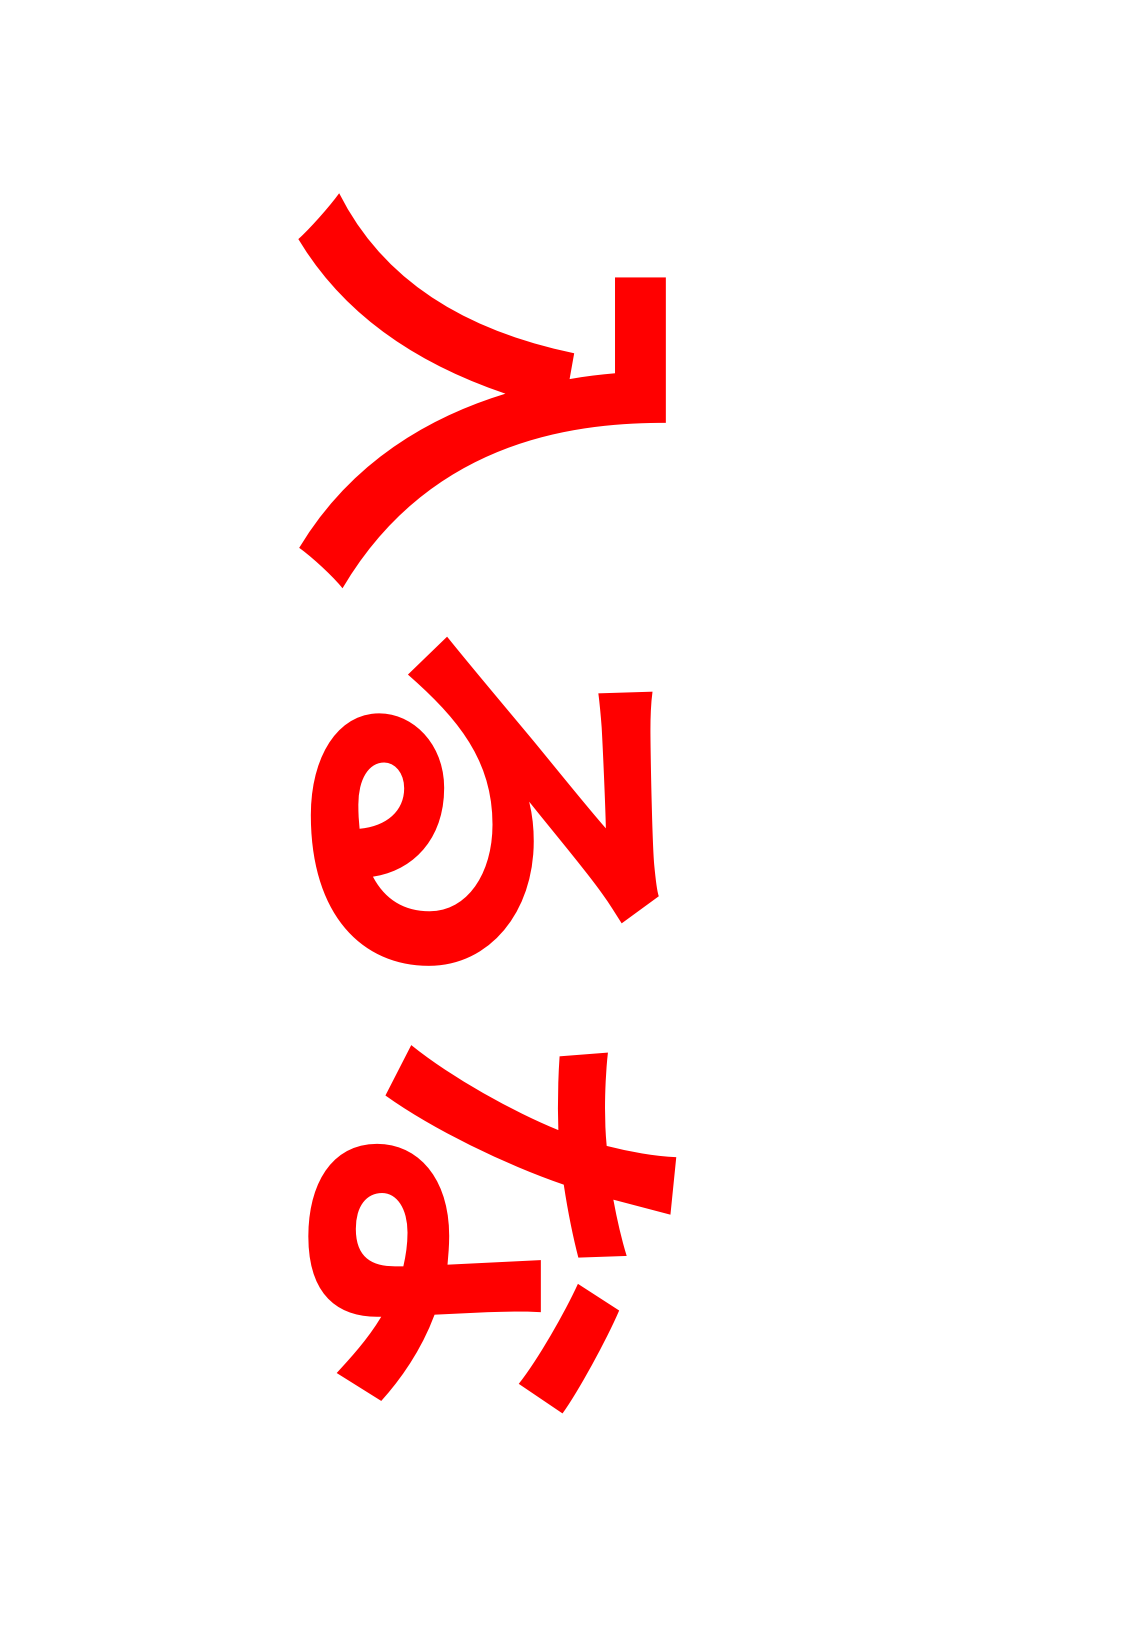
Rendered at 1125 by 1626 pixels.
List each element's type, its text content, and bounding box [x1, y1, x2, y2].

text_box 入るな [231, 168, 767, 1450]
